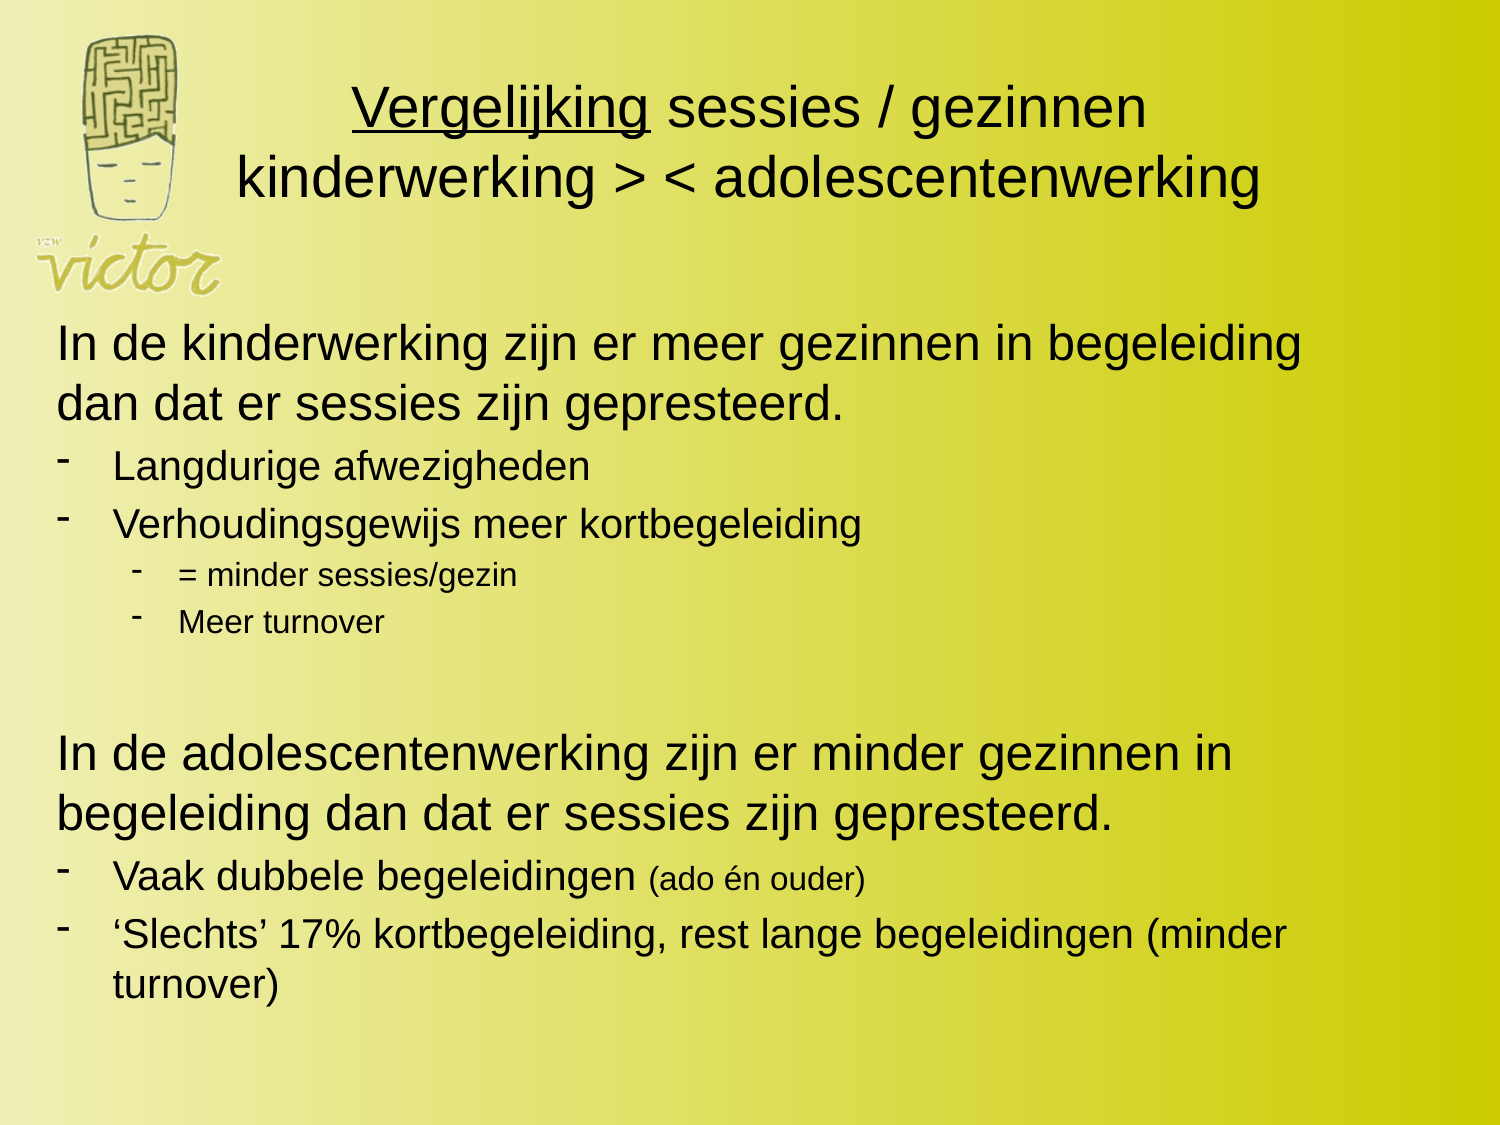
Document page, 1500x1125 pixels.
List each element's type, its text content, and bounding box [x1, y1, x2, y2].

list In de kinderwerking zijn er meer gezinnen in begeleiding dan dat er sessies zijn gepresteerd. Langdurige afwezigheden Verhoudingsgewijs meer kortbegeleiding = minder sessies/gezin Meer turnover In de adolescentenwerking zijn er minder gezinnen in begeleiding dan dat er sessies zijn gepresteerd. Vaak dubbele begeleidingen (ado én ouder) ‘Slechts’ 17% kortbegeleiding, rest lange begeleidingen (minder turnover) Reden: [41, 302, 1392, 1099]
picture [29, 30, 234, 303]
title Vergelijking sessies / gezinnen kinderwerking > < adolescentenwerking [74, 44, 1426, 233]
